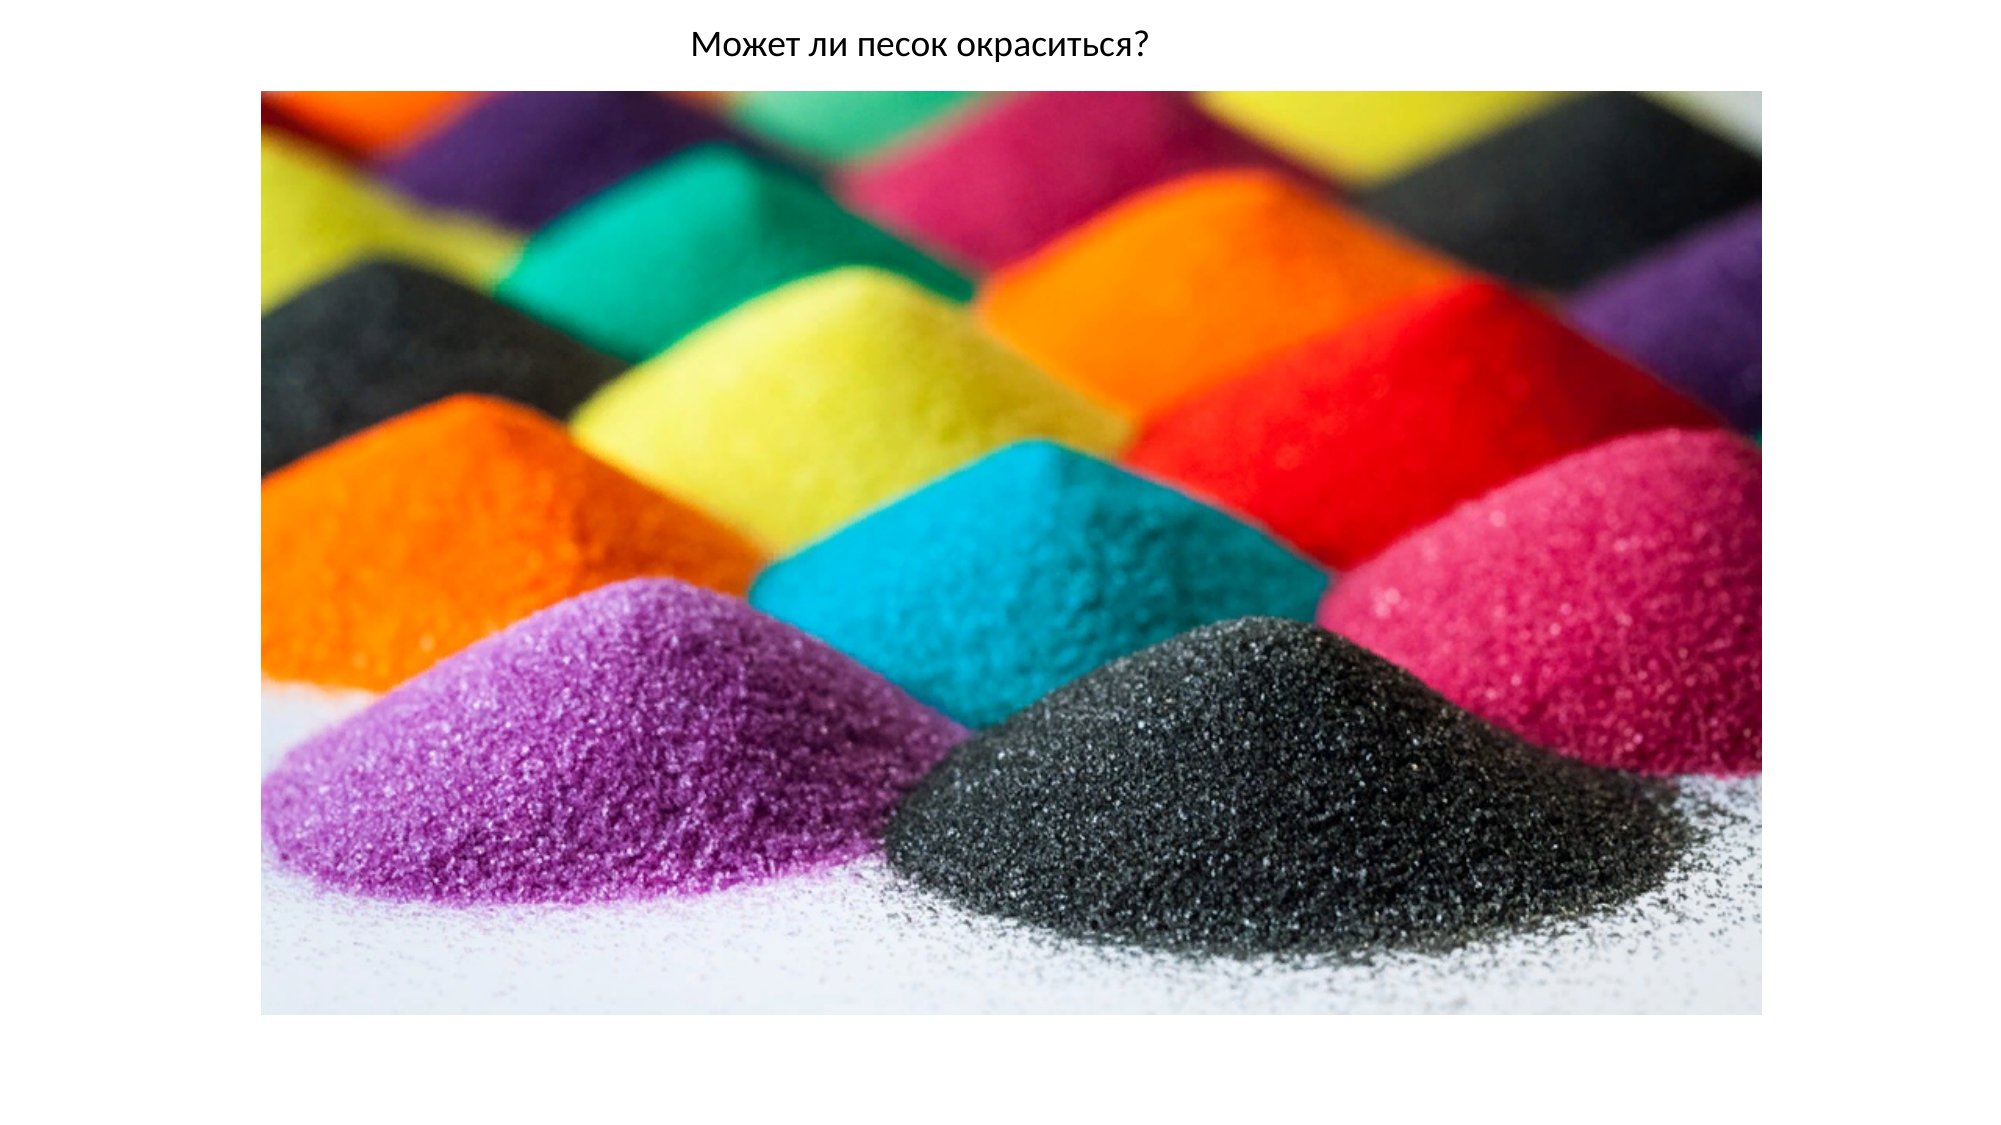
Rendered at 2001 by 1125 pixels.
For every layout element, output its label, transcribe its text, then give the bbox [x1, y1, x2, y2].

picture [261, 91, 1762, 1015]
text_box Может ли песок окраситься? [675, 11, 1599, 72]
